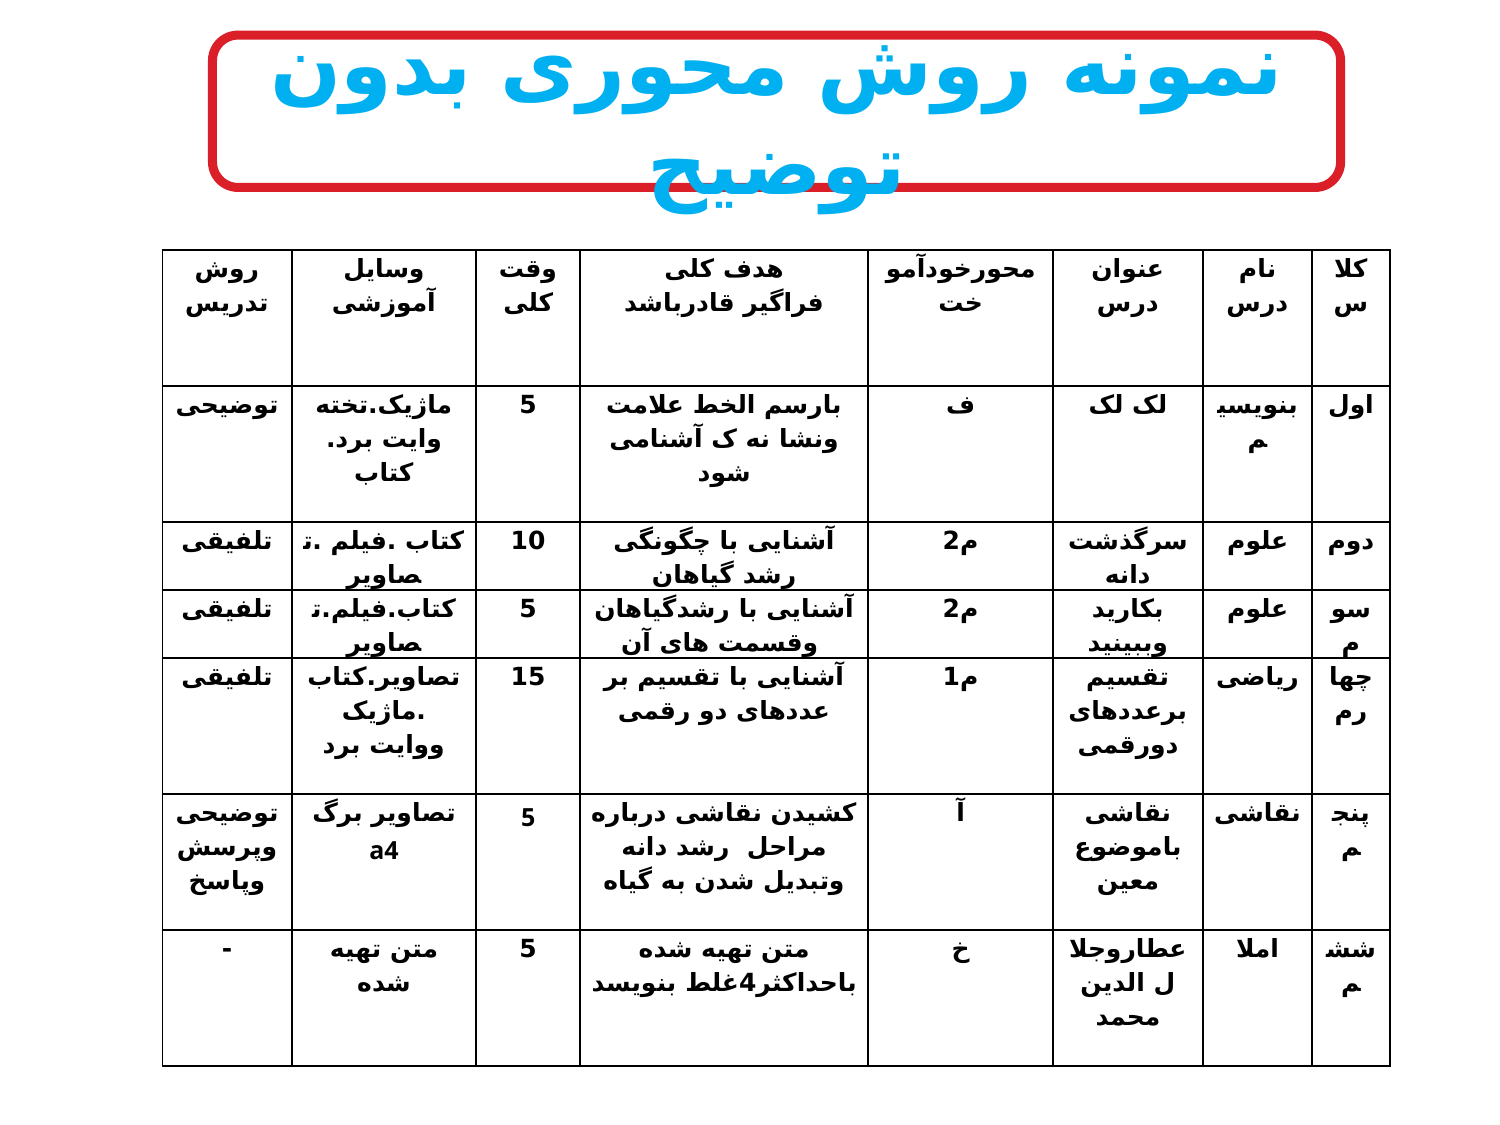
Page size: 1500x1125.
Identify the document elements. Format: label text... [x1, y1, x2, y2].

table_header نام درس [1204, 251, 1311, 385]
table_cell م1 [869, 659, 1052, 793]
table_header روش تدریس [163, 251, 291, 385]
table_cell علوم [1204, 591, 1311, 657]
table_header وسایل آموزشی [293, 251, 475, 385]
table_cell عطاروجلال الدین محمد [1054, 931, 1202, 1065]
text_box نمونه روش محوری بدون توضیح [207, 30, 1346, 192]
table_cell 10 [477, 523, 579, 589]
table_cell تلفیقی [163, 591, 291, 657]
table_cell 5 [477, 591, 579, 657]
table_cell کتاب .فیلم .تصاویر [293, 523, 475, 589]
table_cell آشنایی با تقسیم بر عددهای دو رقمی [581, 659, 867, 793]
table_cell نقاشی باموضوع معین [1054, 795, 1202, 929]
table_cell سوم [1313, 591, 1389, 657]
table_cell - [163, 931, 291, 1065]
table_header محورخودآموخت [869, 251, 1052, 385]
table_header عنوان درس [1054, 251, 1202, 385]
table_cell تصاویر.کتاب .ماژیک ووایت برد [293, 659, 475, 793]
table_cell آ [869, 795, 1052, 929]
table_cell متن تهیه شده باحداکثر4غلط بنویسد [581, 931, 867, 1065]
table_cell خ [869, 931, 1052, 1065]
table_cell تلفیقی [163, 659, 291, 793]
table_cell بنویسیم [1204, 387, 1311, 521]
table_cell م2 [869, 591, 1052, 657]
table_cell نقاشی [1204, 795, 1311, 929]
table_header کلاس [1313, 251, 1389, 385]
table_cell لک لک [1054, 387, 1202, 521]
table_cell بکارید وببینید [1054, 591, 1202, 657]
table_cell 15 [477, 659, 579, 793]
table_cell پنجم [1313, 795, 1389, 929]
table_cell 5 [477, 795, 579, 929]
table_header هدف کلی فراگیر قادرباشد [581, 251, 867, 385]
table_cell 5 [477, 931, 579, 1065]
table_cell توضیحی [163, 387, 291, 521]
table_cell توضیحی وپرسش وپاسخ [163, 795, 291, 929]
table_cell م2 [869, 523, 1052, 589]
table_cell دوم [1313, 523, 1389, 589]
table_cell بارسم الخط علامت ونشا نه ک آشنامی شود [581, 387, 867, 521]
table_cell آشنایی با رشدگیاهان وقسمت های آن [581, 591, 867, 657]
table_cell کتاب.فیلم.تصاویر [293, 591, 475, 657]
table_cell کشیدن نقاشی درباره مراحل رشد دانه وتبدیل شدن به گیاه [581, 795, 867, 929]
table_cell املا [1204, 931, 1311, 1065]
table_cell علوم [1204, 523, 1311, 589]
table_cell اول [1313, 387, 1389, 521]
table_cell تقسیم برعددهای دورقمی [1054, 659, 1202, 793]
table_cell متن تهیه شده [293, 931, 475, 1065]
table_cell ماژیک.تخته وایت برد. کتاب [293, 387, 475, 521]
table_cell ششم [1313, 931, 1389, 1065]
table_cell 5 [477, 387, 579, 521]
table_cell آشنایی با چگونگی رشد گیاهان [581, 523, 867, 589]
table_header وقت کلی [477, 251, 579, 385]
table_cell تصاویر برگ a4 [293, 795, 475, 929]
table_cell سرگذشت دانه [1054, 523, 1202, 589]
table_cell ریاضی [1204, 659, 1311, 793]
table_cell ف [869, 387, 1052, 521]
table_cell چهارم [1313, 659, 1389, 793]
table_cell تلفیقی [163, 523, 291, 589]
